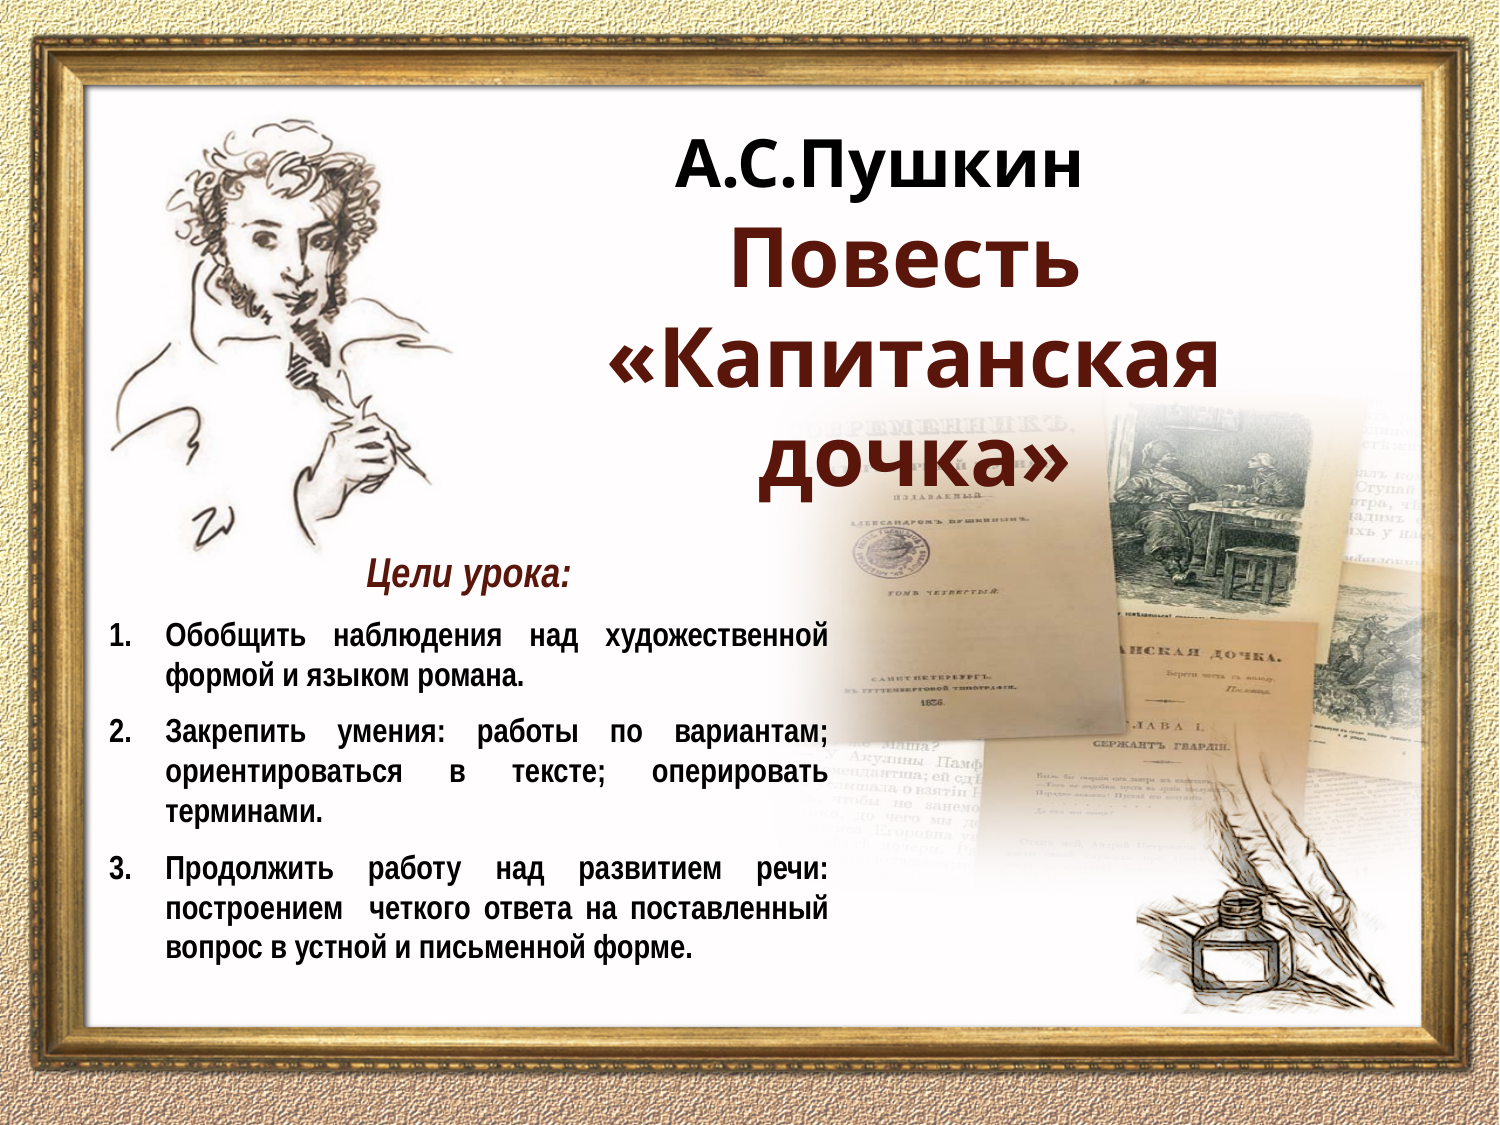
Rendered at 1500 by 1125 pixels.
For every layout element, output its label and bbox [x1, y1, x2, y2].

picture [761, 361, 1500, 902]
list [0, 0, 1500, 1125]
